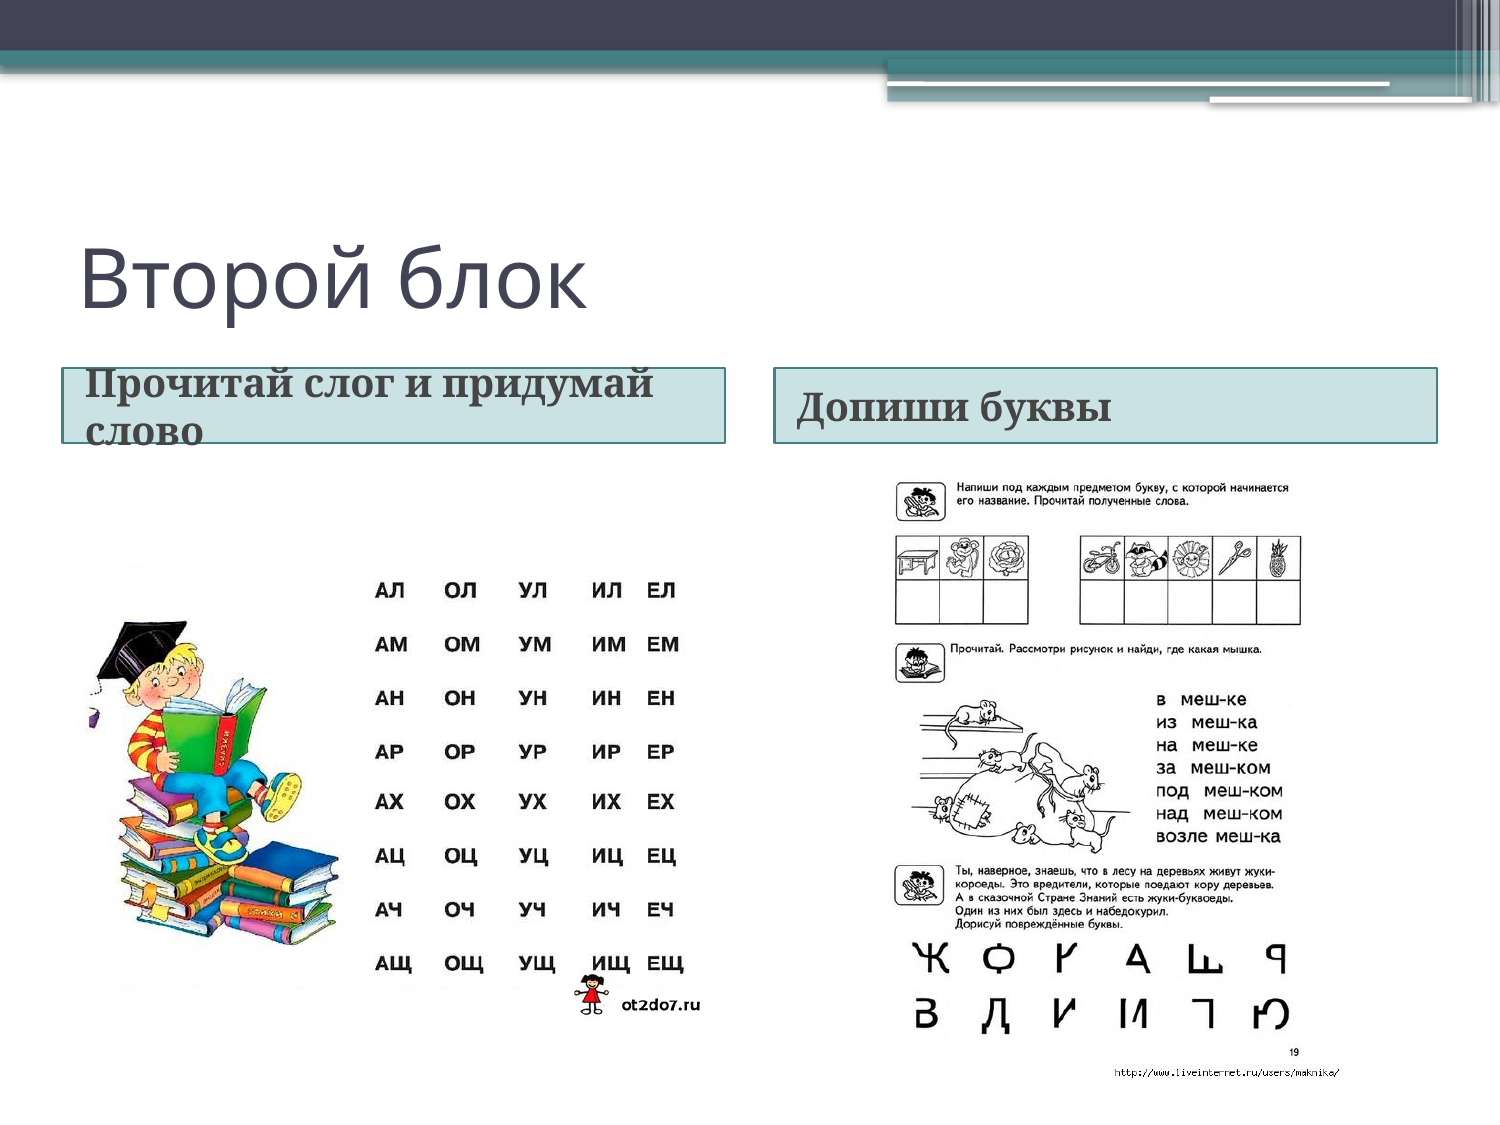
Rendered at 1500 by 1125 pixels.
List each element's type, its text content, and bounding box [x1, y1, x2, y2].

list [62, 504, 726, 1022]
list Допиши буквы [773, 367, 1438, 444]
title Второй блок [62, 187, 1438, 363]
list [855, 444, 1344, 1083]
list Прочитай слог и придумай слово [61, 367, 726, 444]
